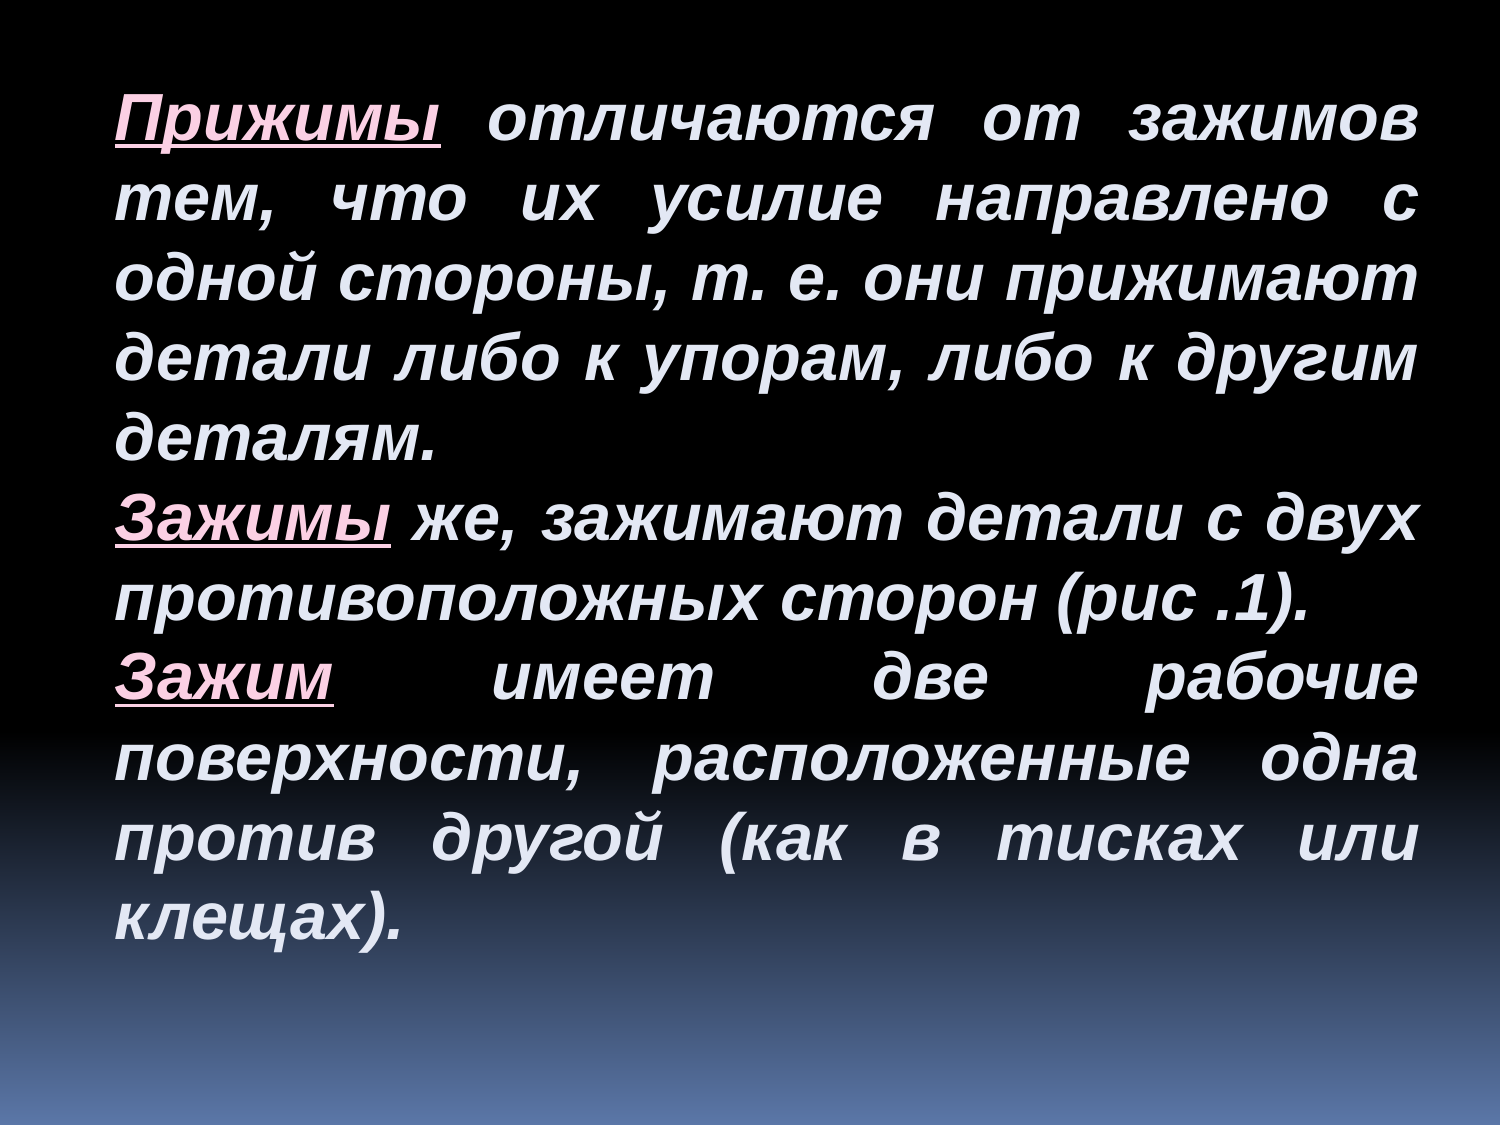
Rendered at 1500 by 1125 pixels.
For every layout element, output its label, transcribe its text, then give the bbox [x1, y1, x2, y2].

text_box Прижимы отличаются от зажимов тем, что их усилие направлено с одной сто­роны, т. е. они прижимают детали либо к упорам, либо к другим деталям. Зажимы же, зажимают детали с двух противоположных сторон (рис .1). Зажим имеет две рабочие поверхности, расположенные одна против другой (как в ти­сках или клещах). [100, 66, 1436, 961]
